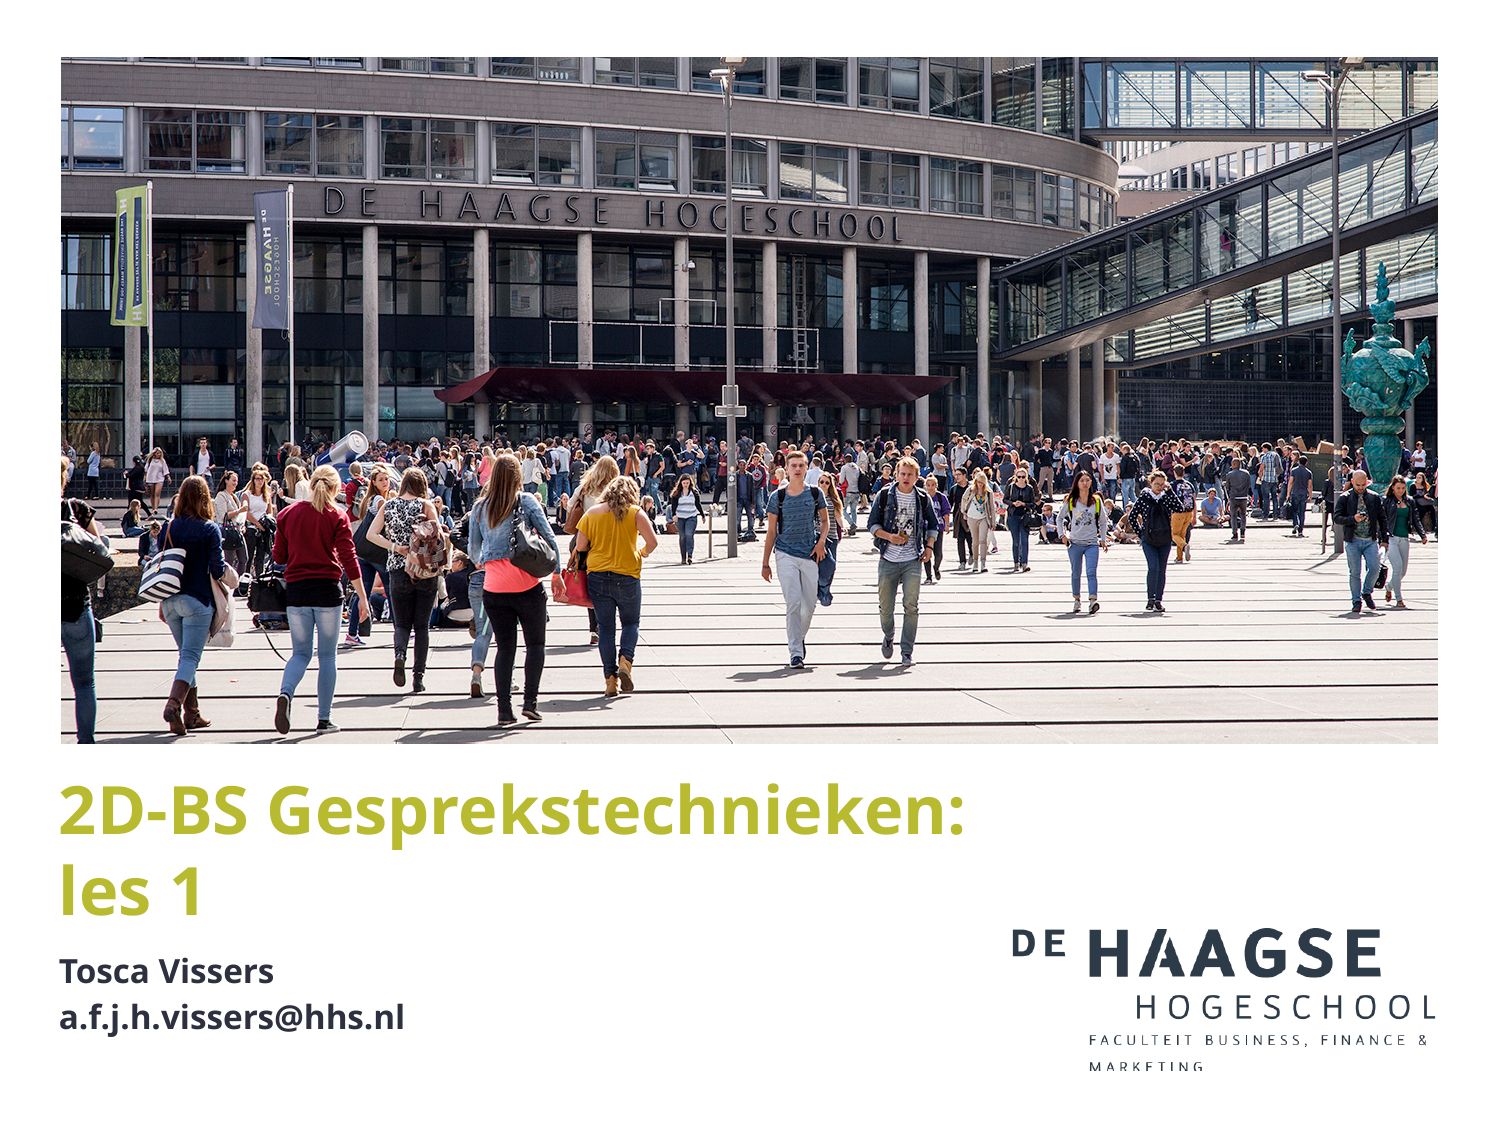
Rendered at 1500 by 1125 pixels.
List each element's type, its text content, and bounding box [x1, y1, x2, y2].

picture [61, 57, 1438, 744]
subtitle Tosca Vissers a.f.j.h.vissers@hhs.nl [58, 950, 984, 1088]
title 2D-BS Gesprekstechnieken: les 1 [58, 782, 1004, 915]
